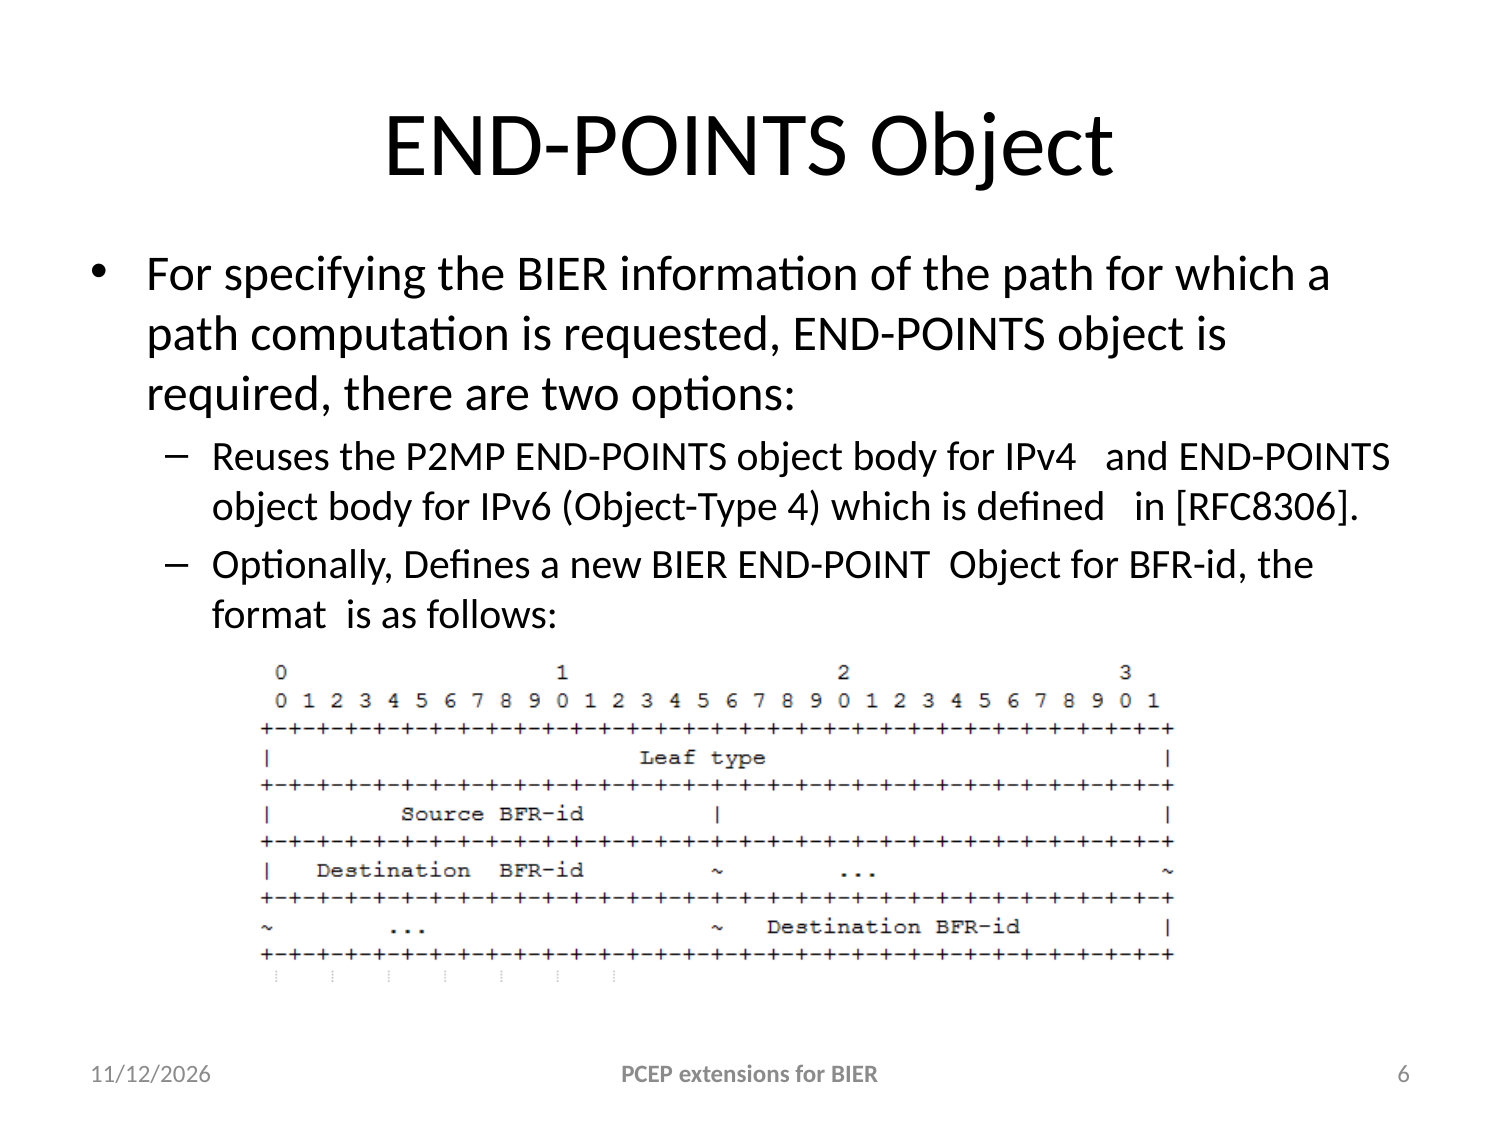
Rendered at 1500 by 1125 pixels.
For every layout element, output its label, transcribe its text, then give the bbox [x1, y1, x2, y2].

footer PCEP extensions for BIER [512, 1042, 988, 1103]
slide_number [75, 1042, 425, 1103]
title END-POINTS Object [75, 45, 1425, 233]
picture [246, 644, 1200, 982]
slide_number 6 [1074, 1042, 1425, 1103]
list For specifying the BIER information of the path for which a path computation is requested, END-POINTS object is required, there are two options: Reuses the P2MP END-POINTS object body for IPv4 and END-POINTS object body for IPv6 (Object-Type 4) which is defined in [RFC8306]. Optionally, Defines a new BIER END-POINT Object for BFR-id, the format is as follows: [75, 233, 1425, 722]
